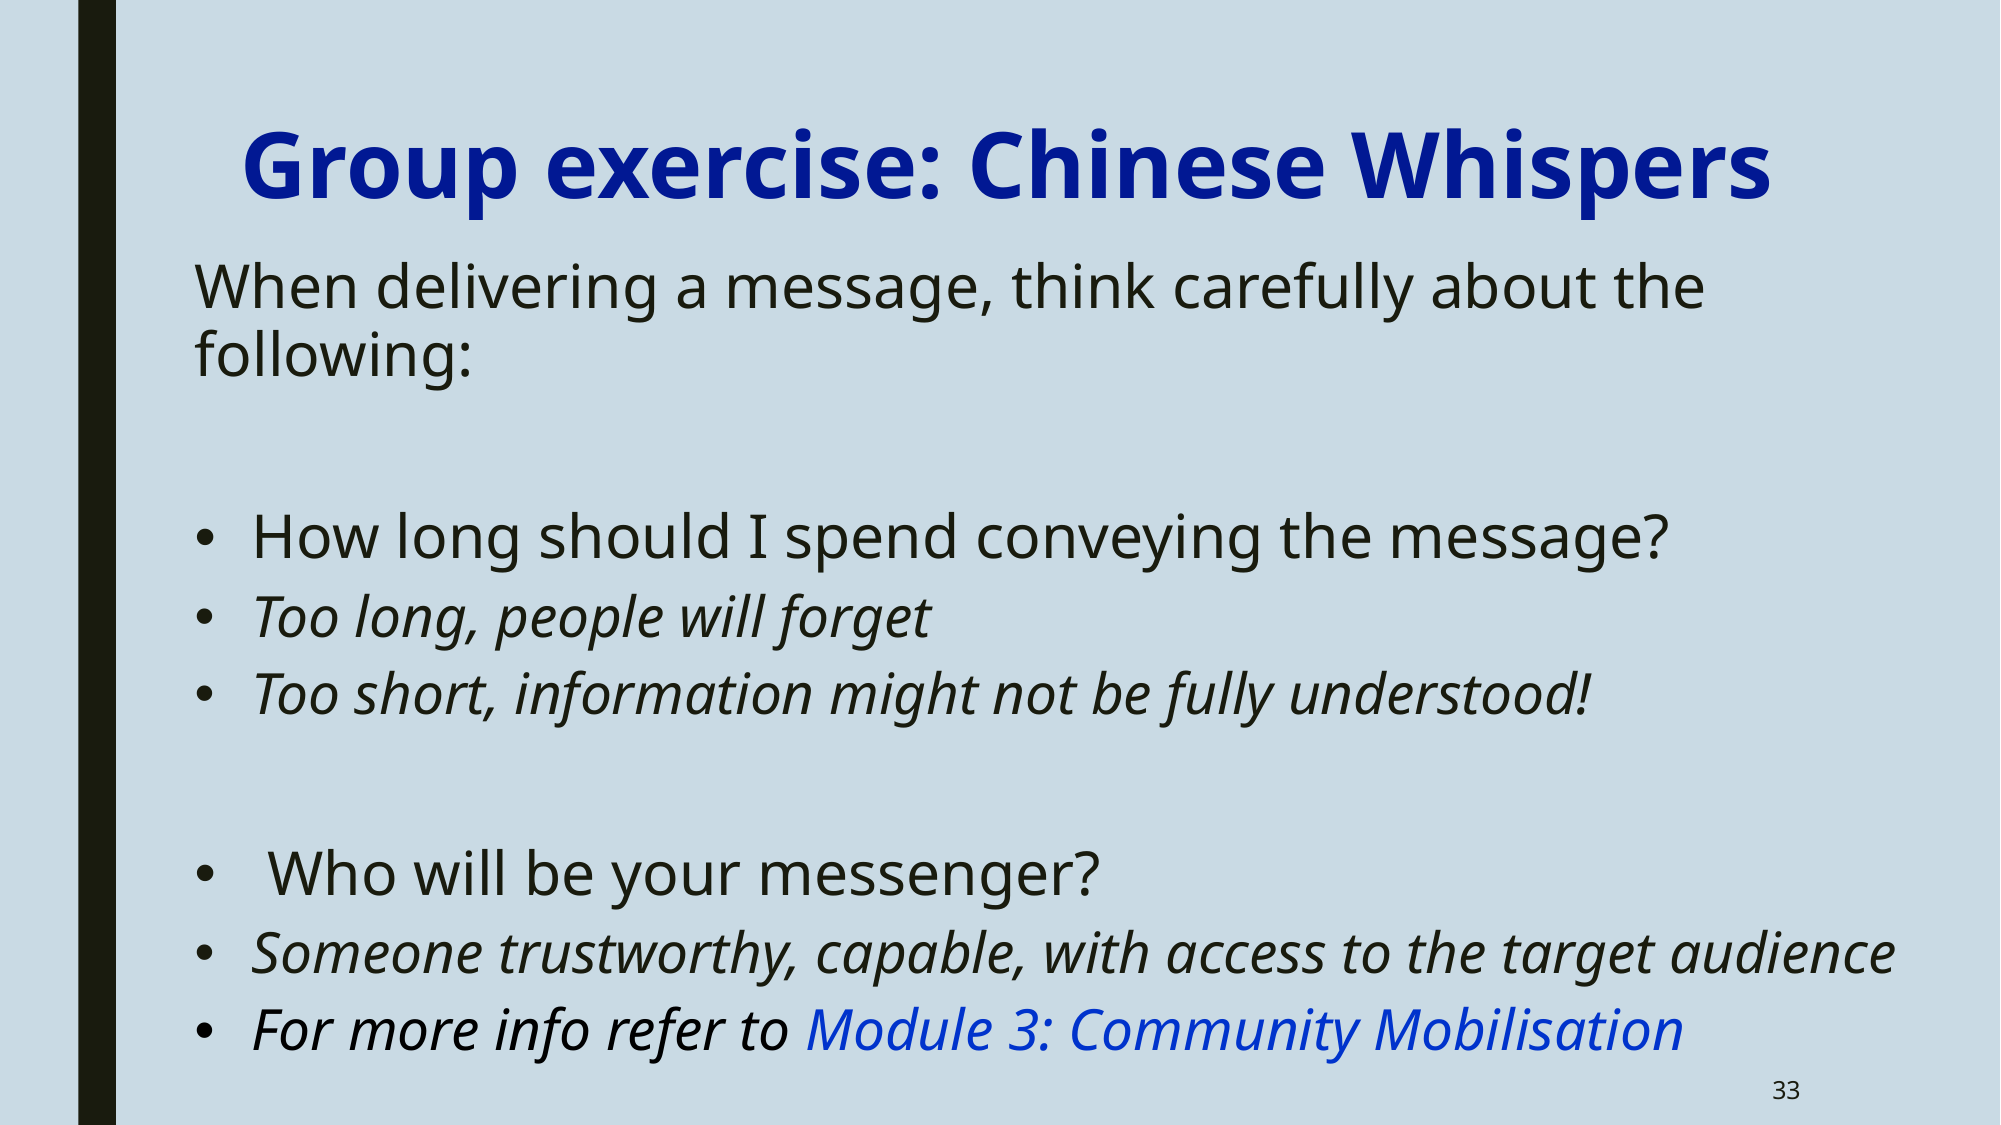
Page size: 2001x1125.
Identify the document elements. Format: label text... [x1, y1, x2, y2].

list When delivering a message, think carefully about the following: How long should I spend conveying the message? Too long, people will forget Too short, information might not be fully understood! Who will be your messenger? Someone trustworthy, capable, with access to the target audience For more info refer to Module 3: Community Mobilisation [179, 245, 1919, 1125]
title Group exercise: Chinese Whispers [225, 112, 1800, 245]
slide_number 33 [1553, 1058, 1816, 1125]
